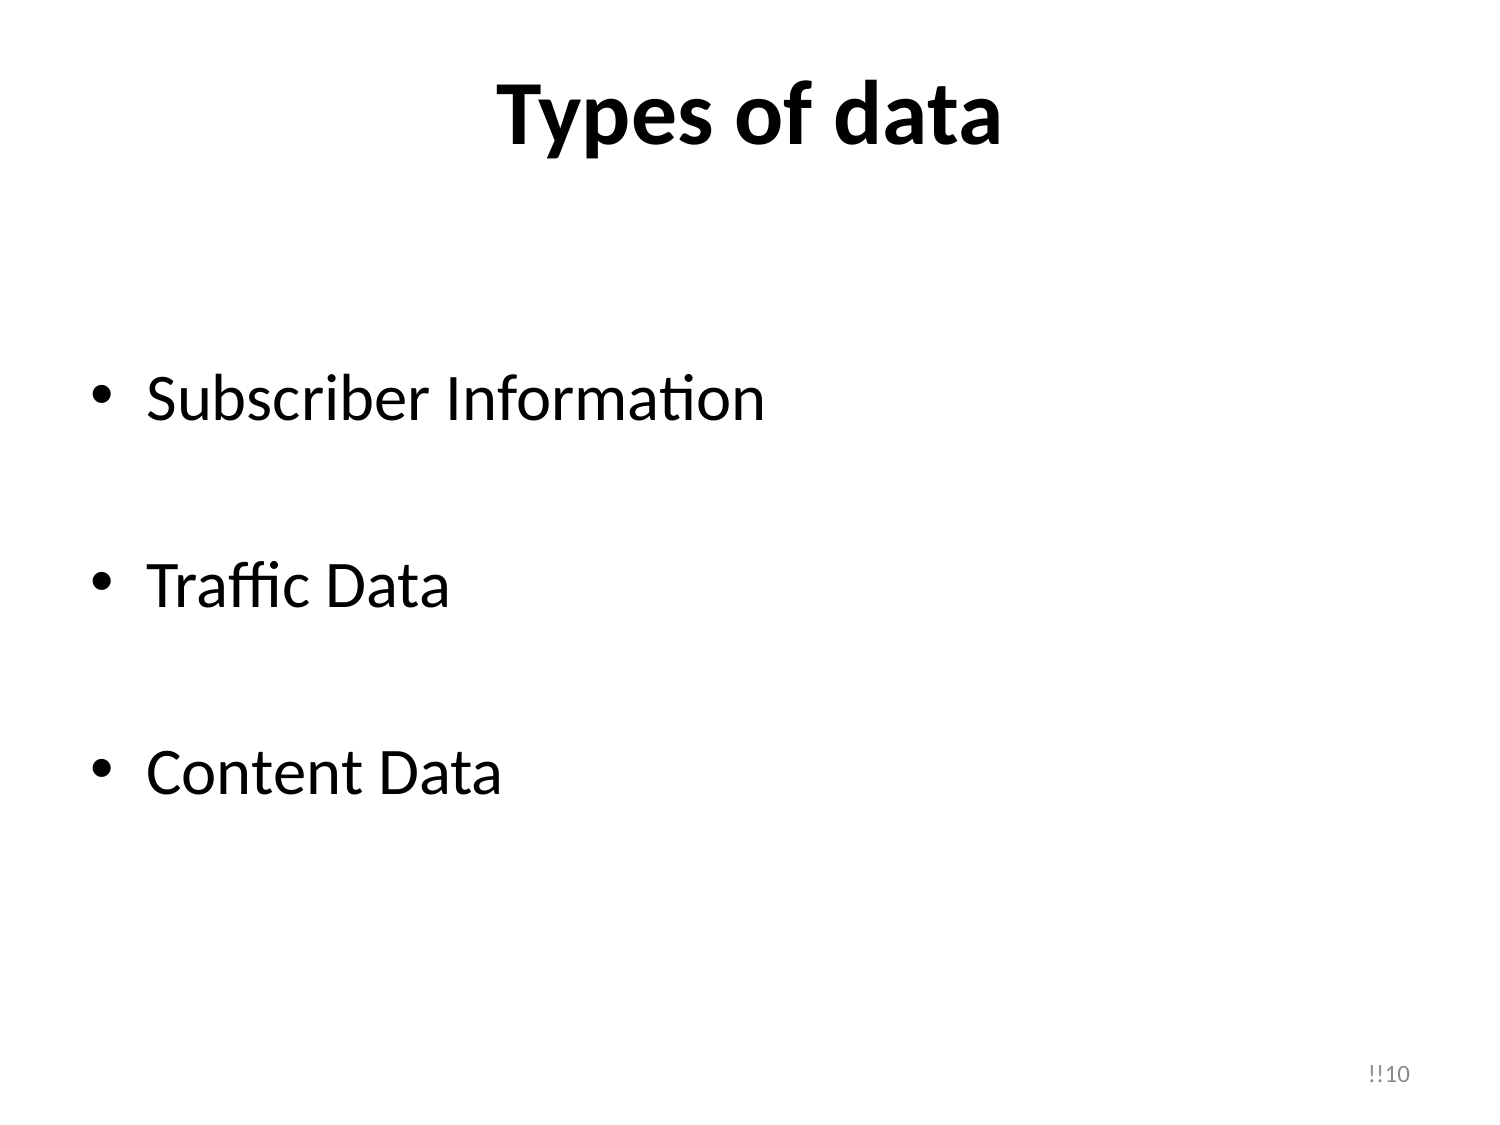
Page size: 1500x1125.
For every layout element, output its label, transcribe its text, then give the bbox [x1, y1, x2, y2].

list Subscriber Information Traffic Data Content Data [75, 252, 1425, 954]
slide_number !!10 [1074, 1042, 1425, 1103]
title Types of data [75, 45, 1425, 233]
